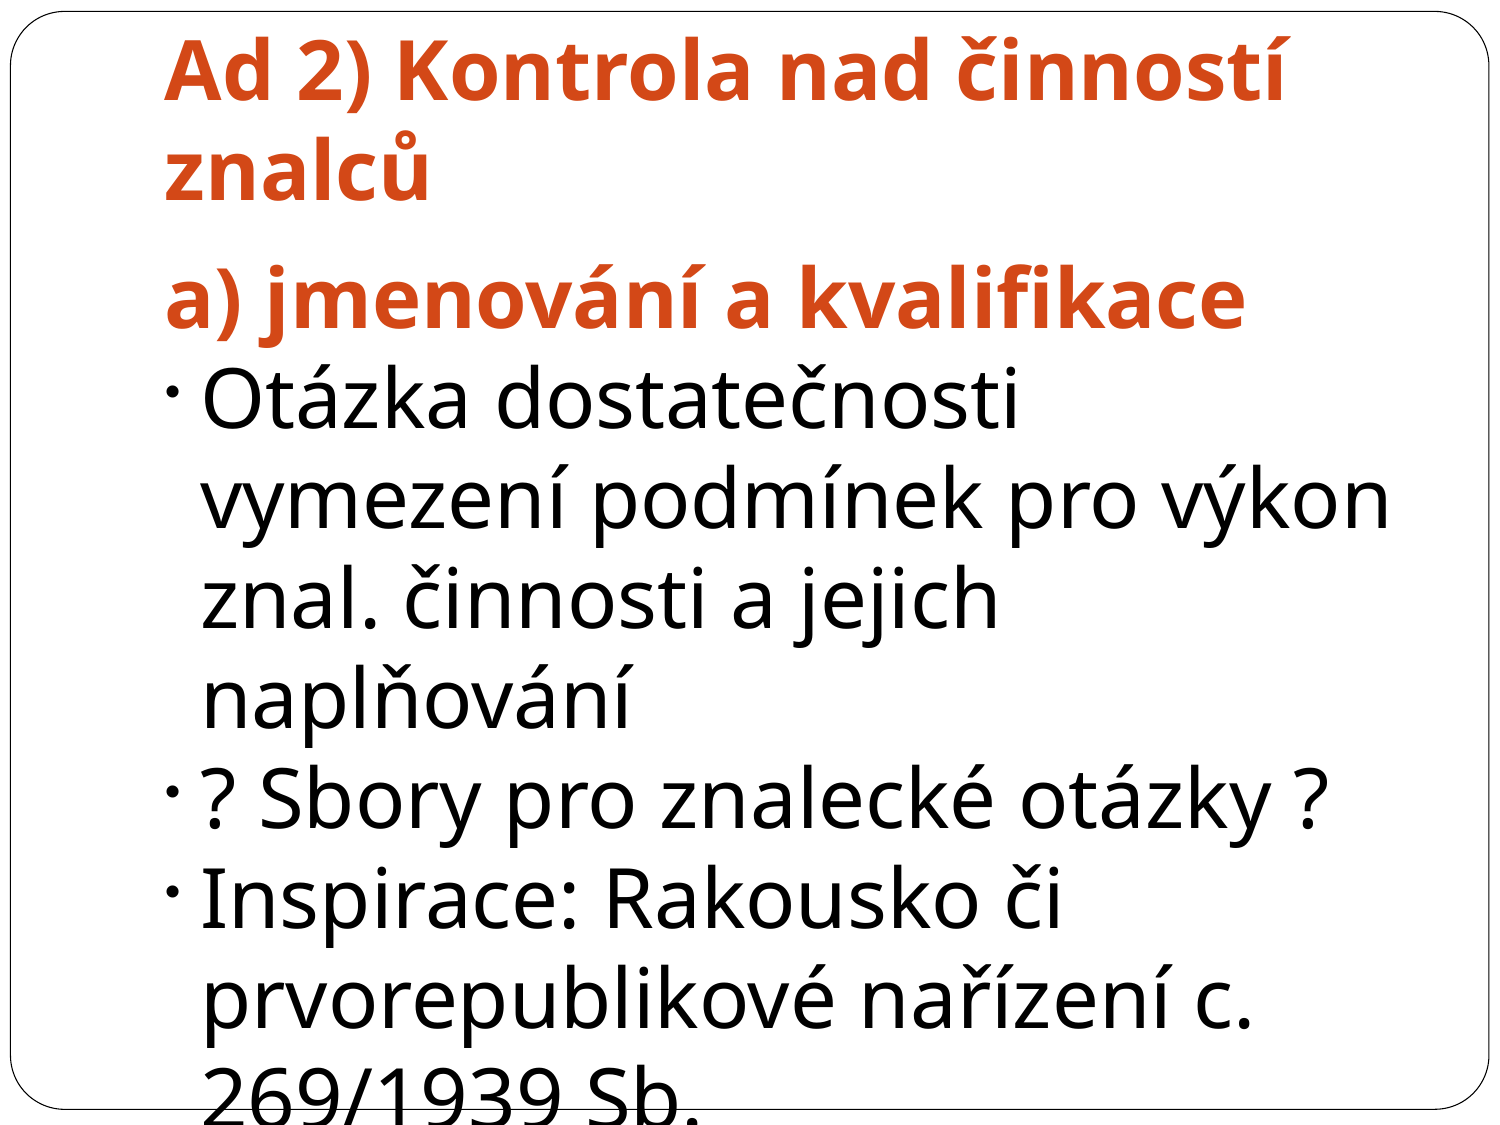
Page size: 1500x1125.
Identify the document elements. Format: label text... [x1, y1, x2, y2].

text_box Ad 2) Kontrola nad činností znalců [150, 45, 1425, 233]
text_box a) jmenování a kvalifikace Otázka dostatečnosti vymezení podmínek pro výkon znal. činnosti a jejich naplňování ? Sbory pro znalecké otázky ? Inspirace: Rakousko či prvorepublikové nařízení c. 269/1939 Sb. [150, 237, 1425, 988]
